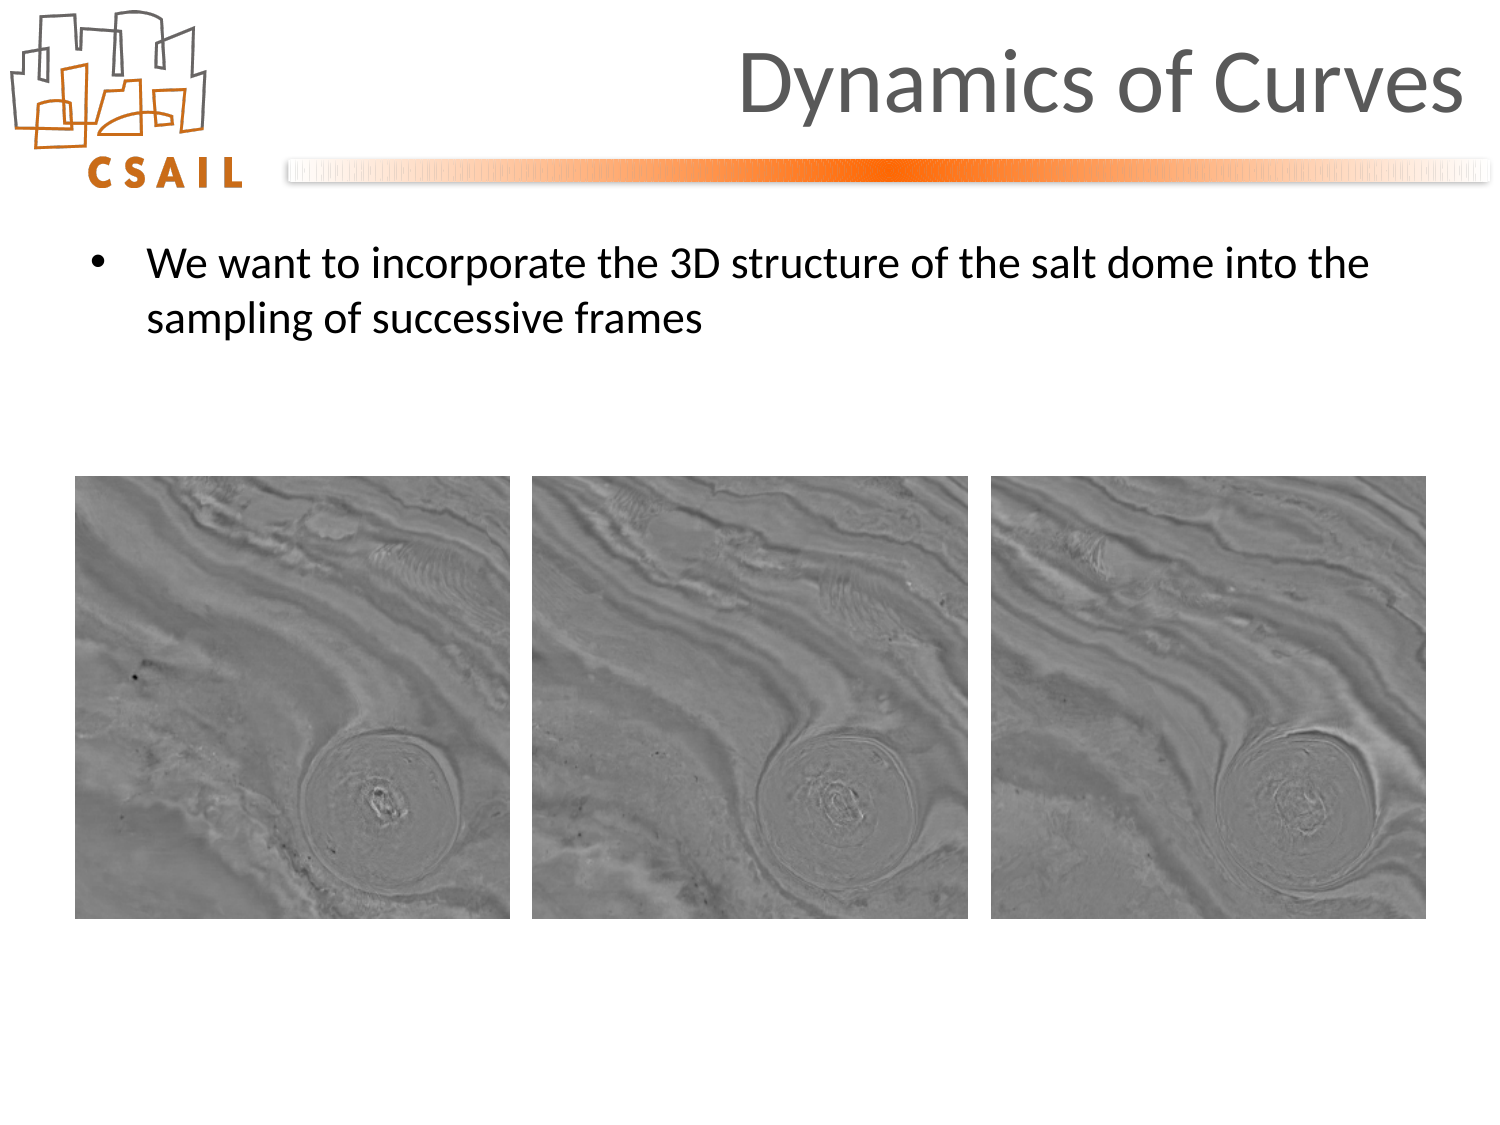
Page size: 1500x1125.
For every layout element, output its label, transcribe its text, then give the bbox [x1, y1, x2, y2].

picture [990, 476, 1427, 919]
list We want to incorporate the 3D structure of the salt dome into the sampling of successive frames [75, 225, 1425, 1005]
picture [74, 476, 510, 919]
picture [532, 476, 968, 919]
title Dynamics of Curves [208, 4, 1483, 147]
picture [10, 10, 242, 188]
